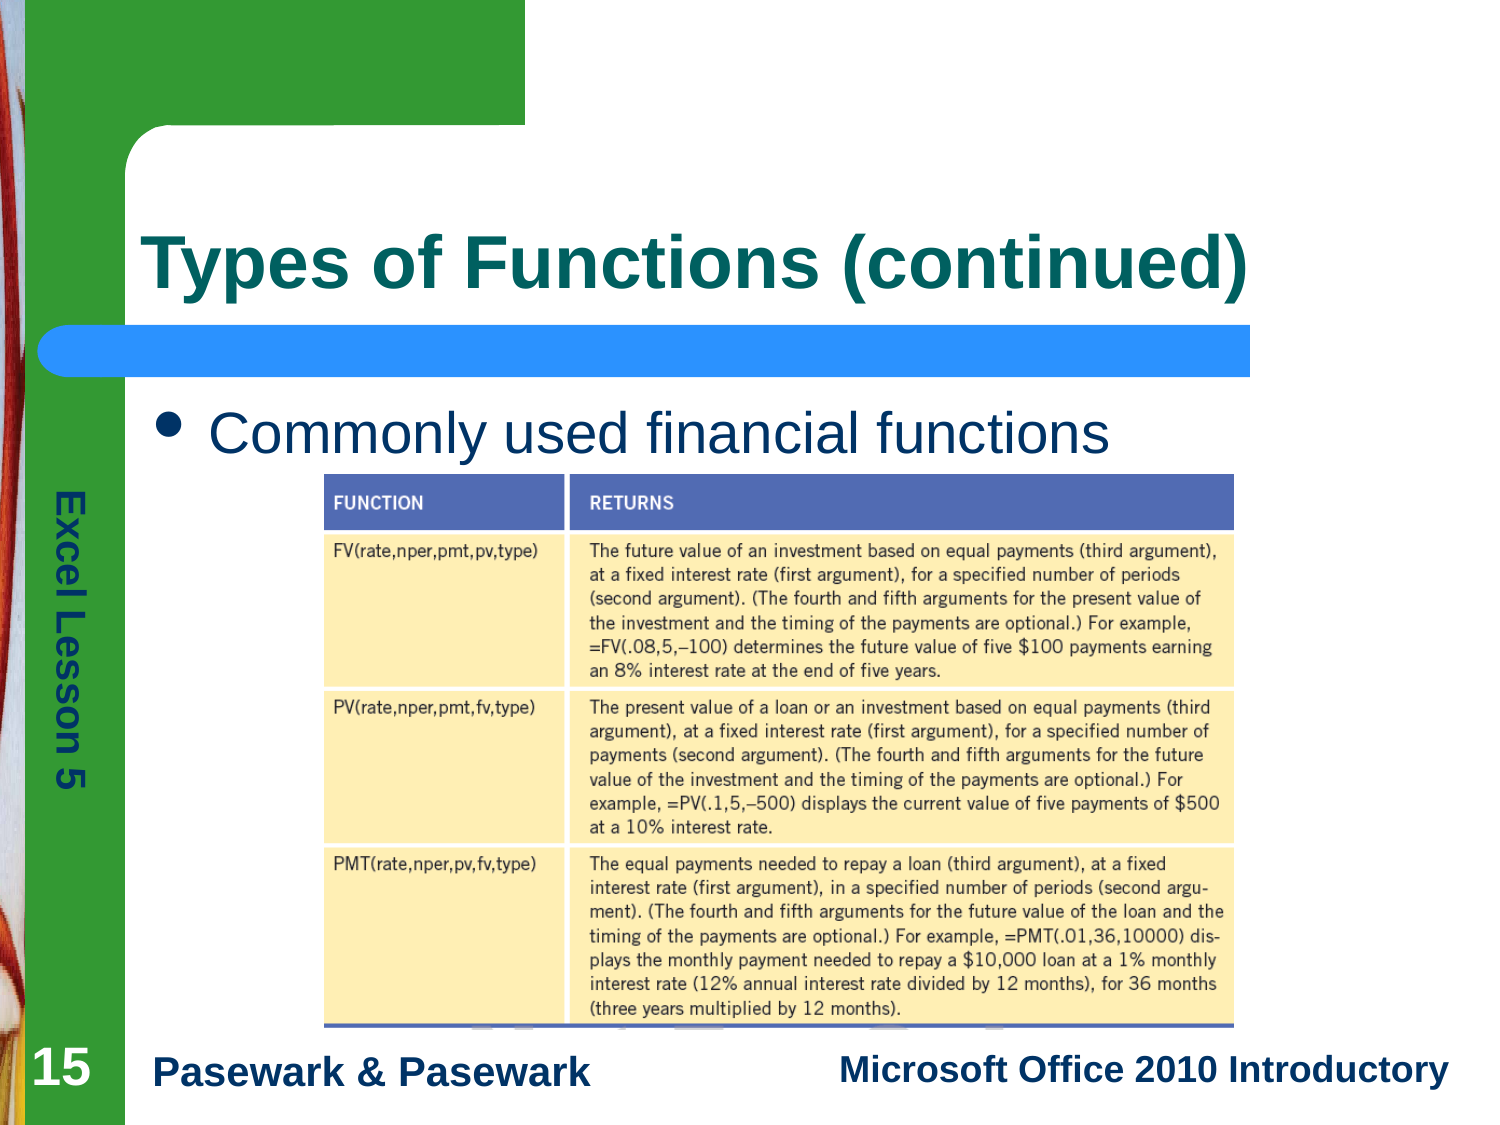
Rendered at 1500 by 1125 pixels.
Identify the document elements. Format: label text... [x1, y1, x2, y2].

picture [0, 0, 25, 1125]
slide_number 15 [13, 1023, 111, 1105]
list Commonly used financial functions [137, 387, 1400, 999]
picture [324, 474, 1234, 1030]
title Types of Functions (continued) [124, 124, 1426, 313]
